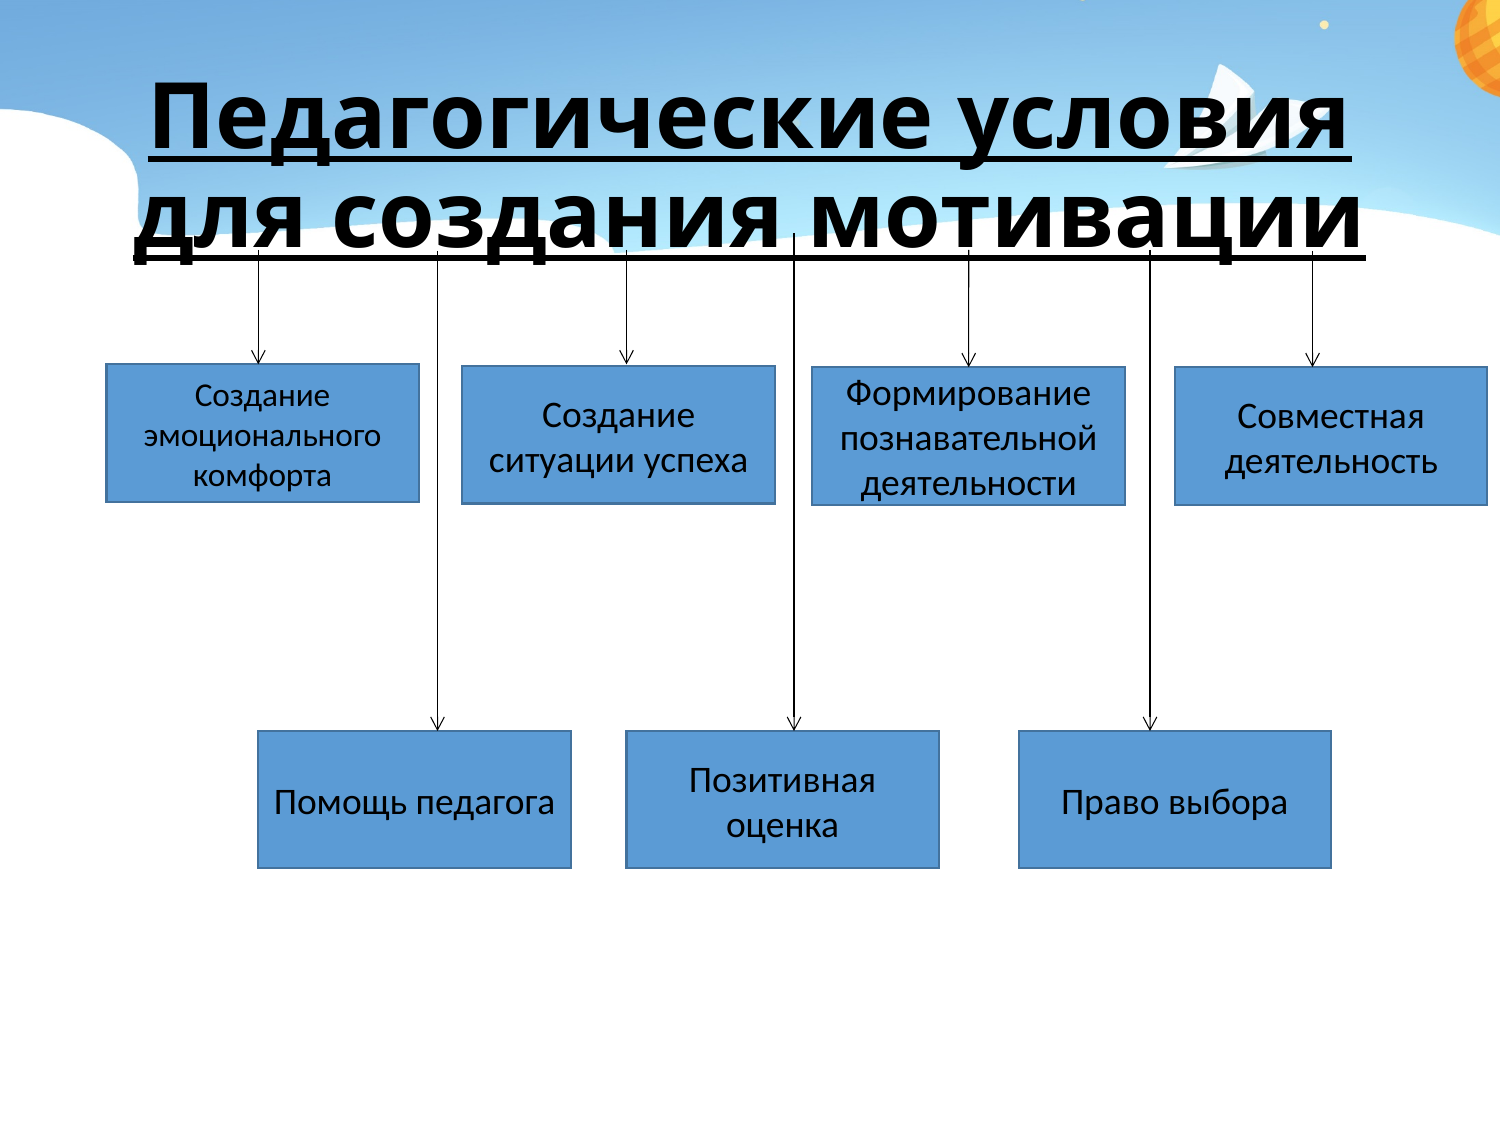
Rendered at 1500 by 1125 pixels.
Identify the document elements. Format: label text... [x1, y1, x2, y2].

picture [0, 0, 1500, 1125]
text_box Право выбора [1018, 730, 1332, 869]
text_box Помощь педагога [257, 730, 572, 869]
text_box Формирование познавательной деятельности [811, 366, 1126, 506]
text_box Создание эмоционального комфорта [105, 363, 420, 503]
title Педагогические условия для создания мотивации [103, 59, 1397, 278]
text_box Создание ситуации успеха [461, 365, 776, 505]
text_box Совместная деятельность [1174, 366, 1488, 506]
text_box Позитивная оценка [625, 730, 940, 869]
